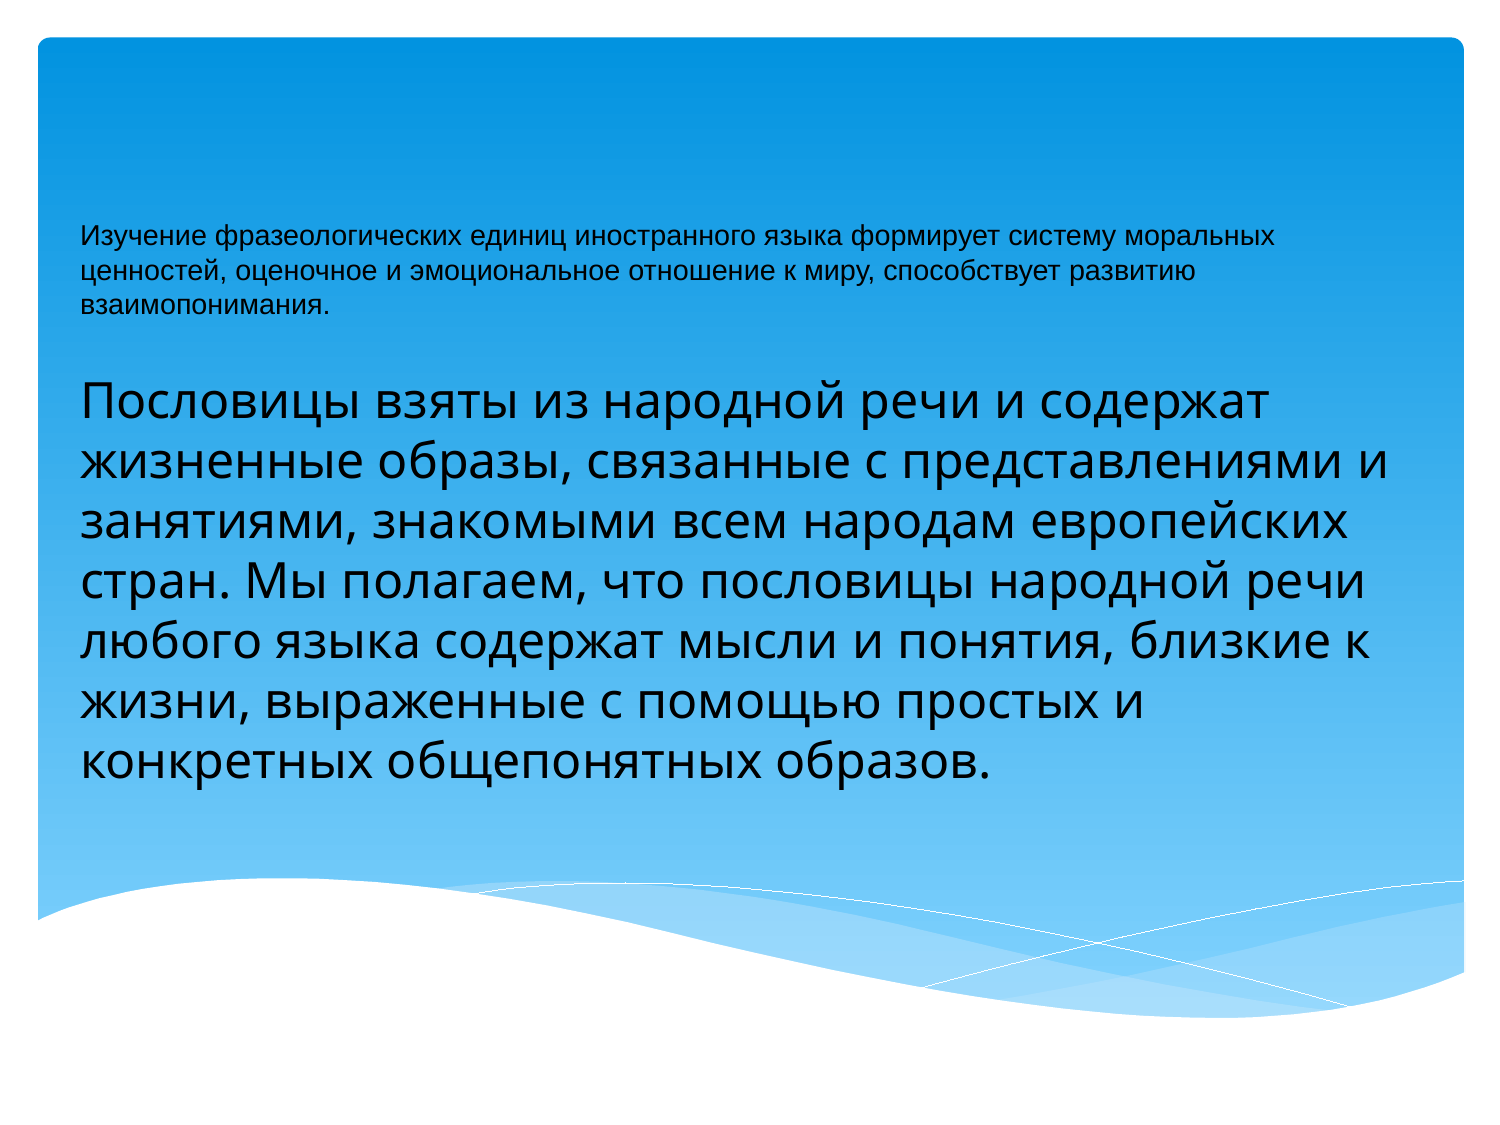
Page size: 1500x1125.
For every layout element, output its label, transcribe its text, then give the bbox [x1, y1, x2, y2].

title Изучение фразеологических единиц иностранного языка формирует систему моральных ценностей, оценочное и эмоциональное отношение к миру, способствует развитию взаимопонимания. [64, 137, 1428, 290]
subtitle Пословицы взяты из народной речи и содержат жизненные образы, связанные с представлениями и занятиями, знакомыми всем народам европейских стран. Мы полагаем, что пословицы народной речи любого языка содержат мысли и понятия, близкие к жизни, выраженные с помощью простых и конкретных общепонятных образов. [64, 290, 1428, 1093]
